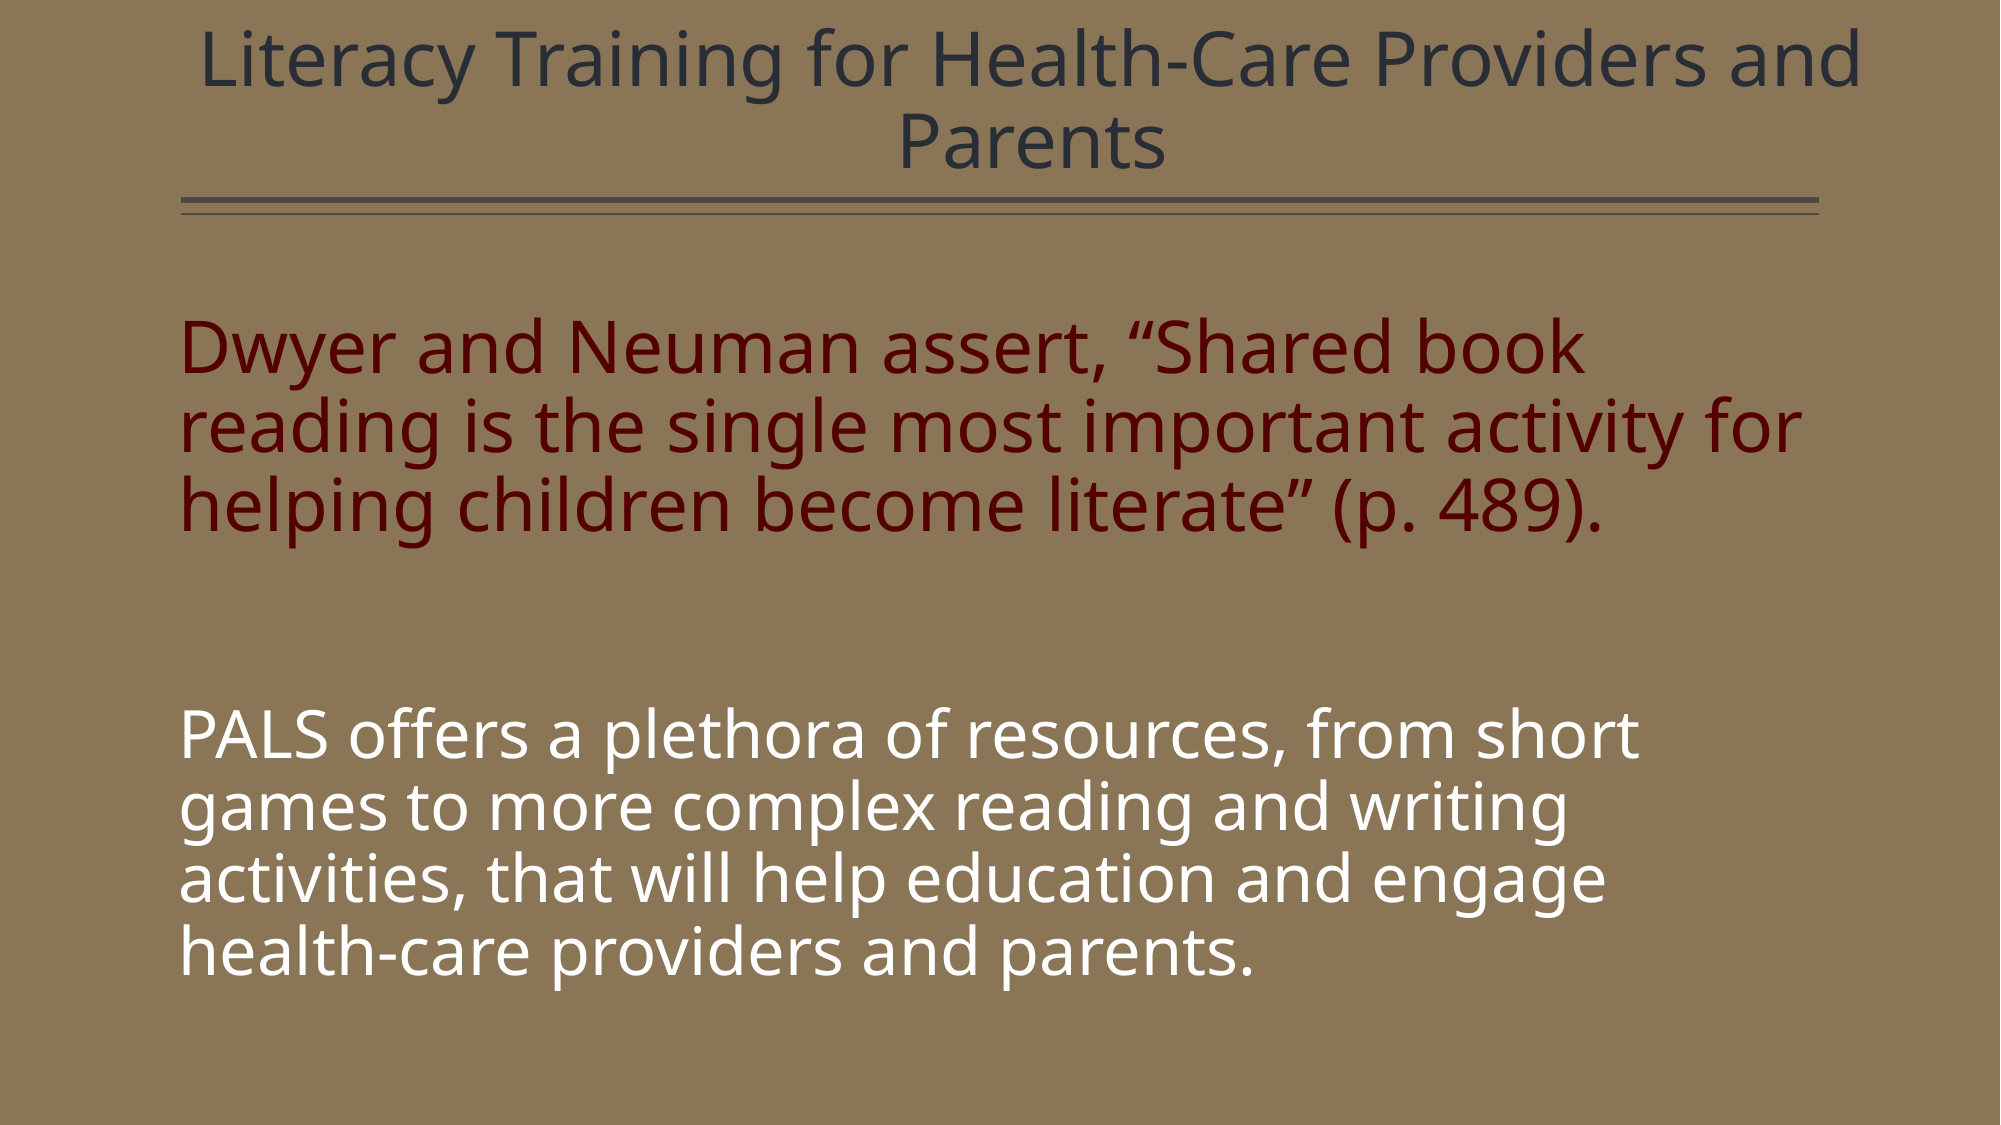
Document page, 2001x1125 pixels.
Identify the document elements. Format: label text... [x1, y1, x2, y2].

list Dwyer and Neuman assert, “Shared book reading is the single most important activity for helping children become literate” (p. 489). PALS offers a plethora of resources, from short games to more complex reading and writing activities, that will help education and engage health-care providers and parents. [178, 303, 1836, 1050]
title Literacy Training for Health-Care Providers and Parents [178, 12, 1886, 193]
